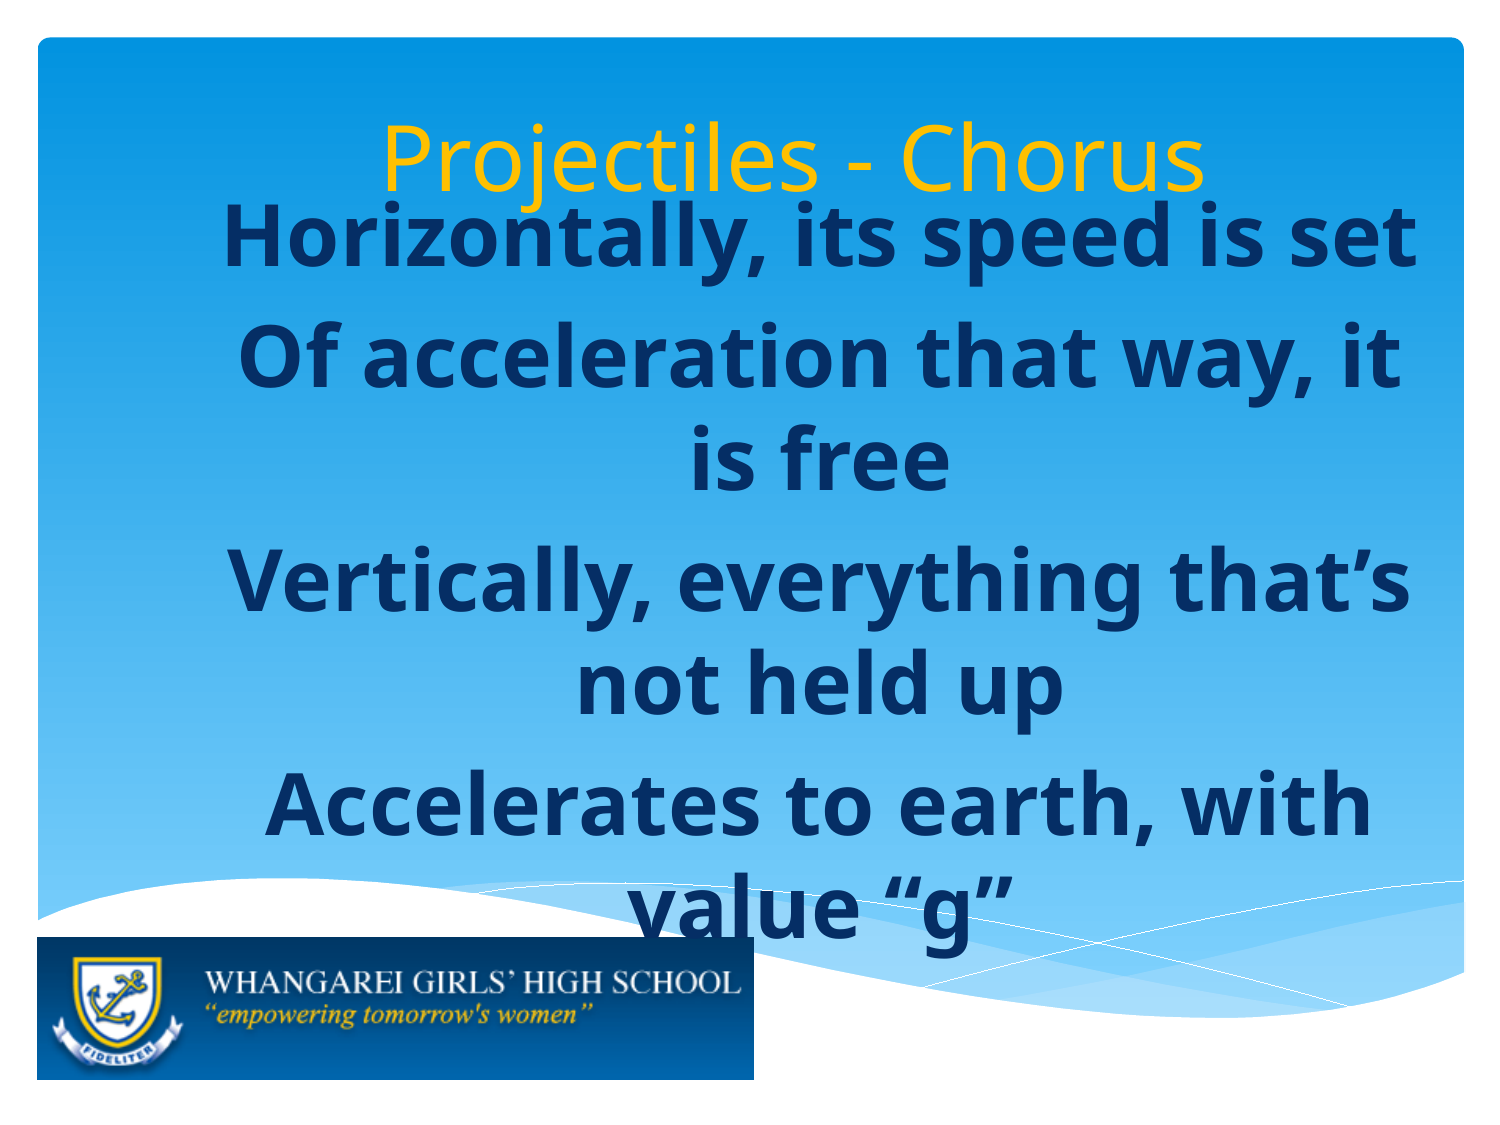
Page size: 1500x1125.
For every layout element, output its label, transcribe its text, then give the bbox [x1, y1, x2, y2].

text_box Horizontally, its speed is set Of acceleration that way, it is free Vertically, everything that’s not held up Accelerates to earth, with value “g” [194, 172, 1447, 1024]
picture [37, 937, 754, 1080]
text_box Projectiles - Chorus [87, 0, 1500, 218]
